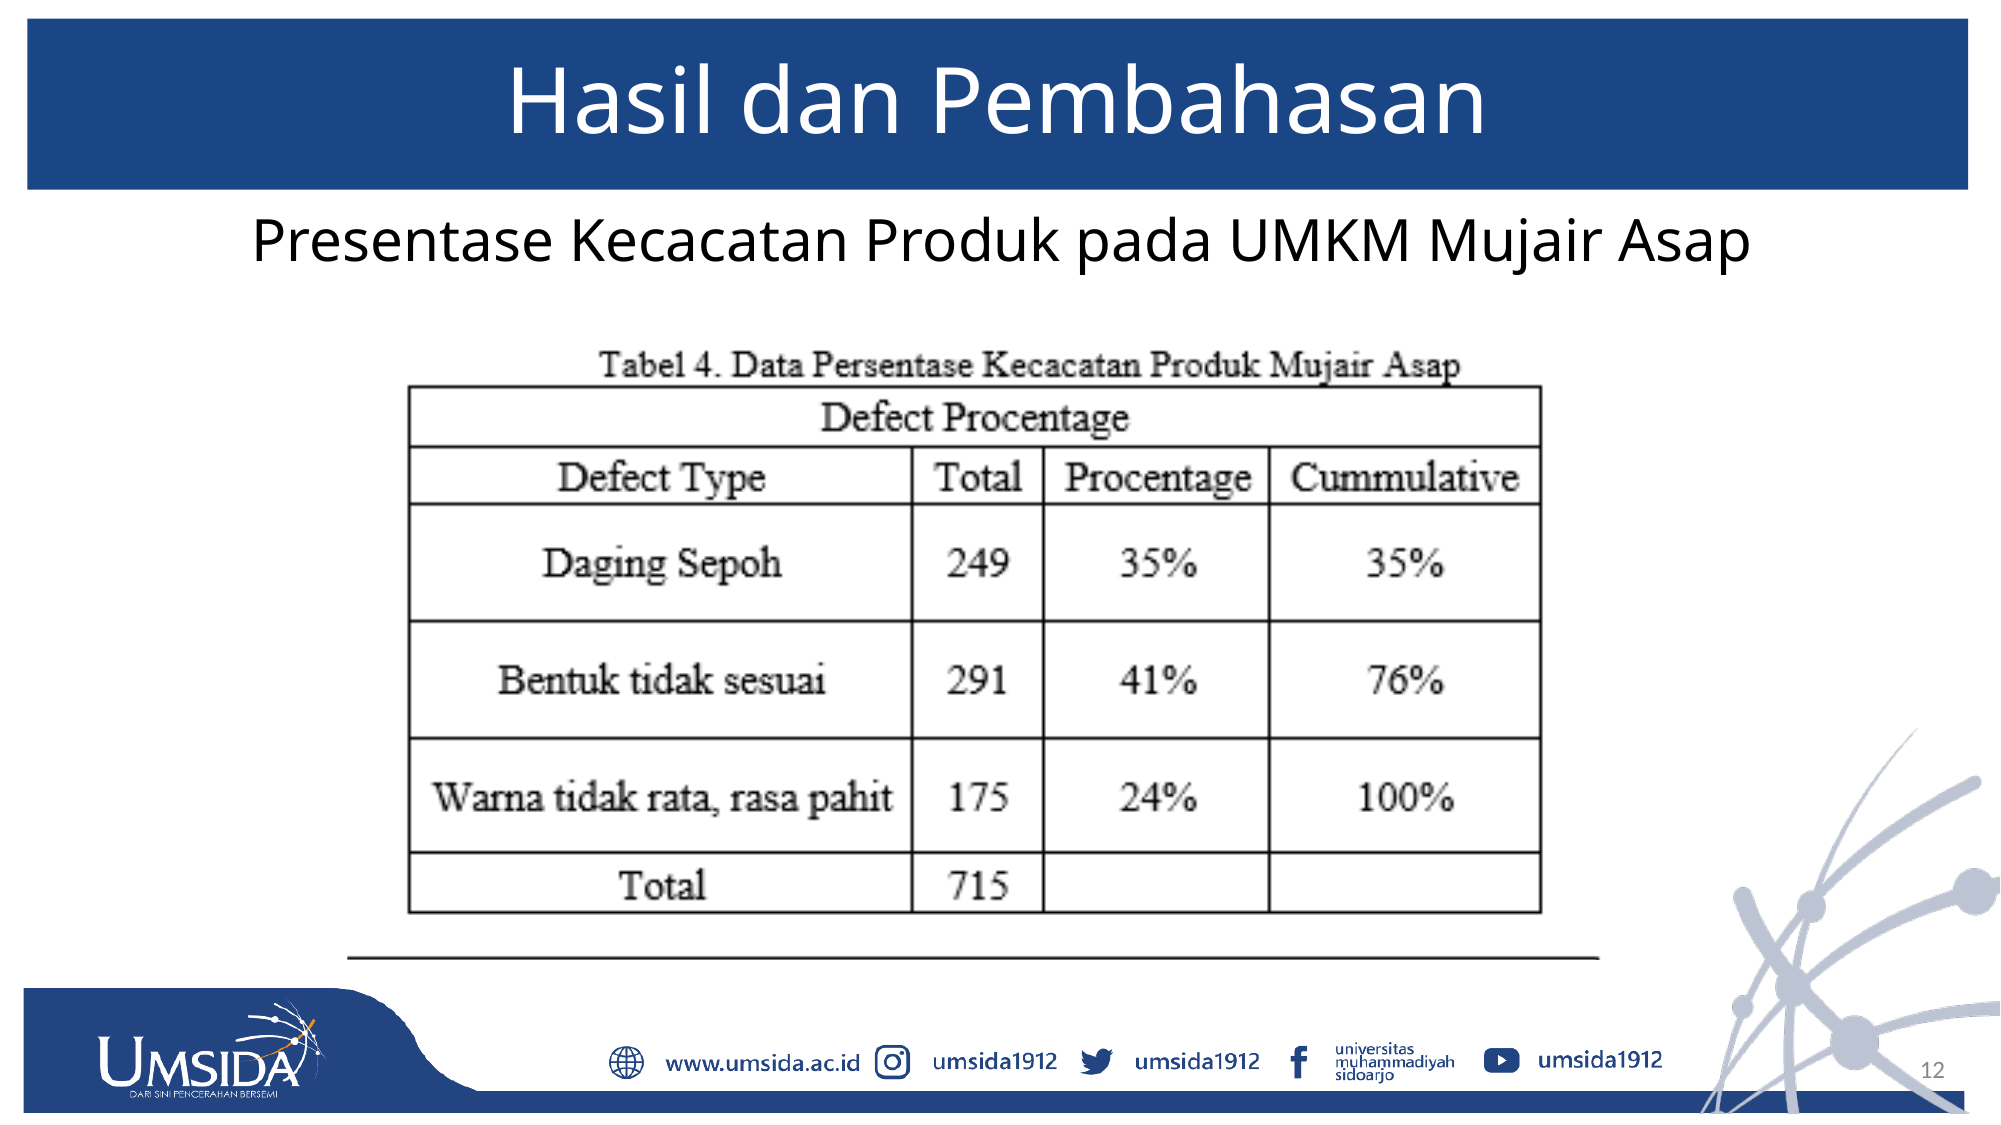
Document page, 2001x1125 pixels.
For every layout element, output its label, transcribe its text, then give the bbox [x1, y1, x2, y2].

title Hasil dan Pembahasan [27, 18, 1969, 190]
picture [23, 51, 2001, 1114]
picture [347, 327, 1611, 960]
list Presentase Kecacatan Produk pada UMKM Mujair Asap [27, 203, 1969, 1039]
